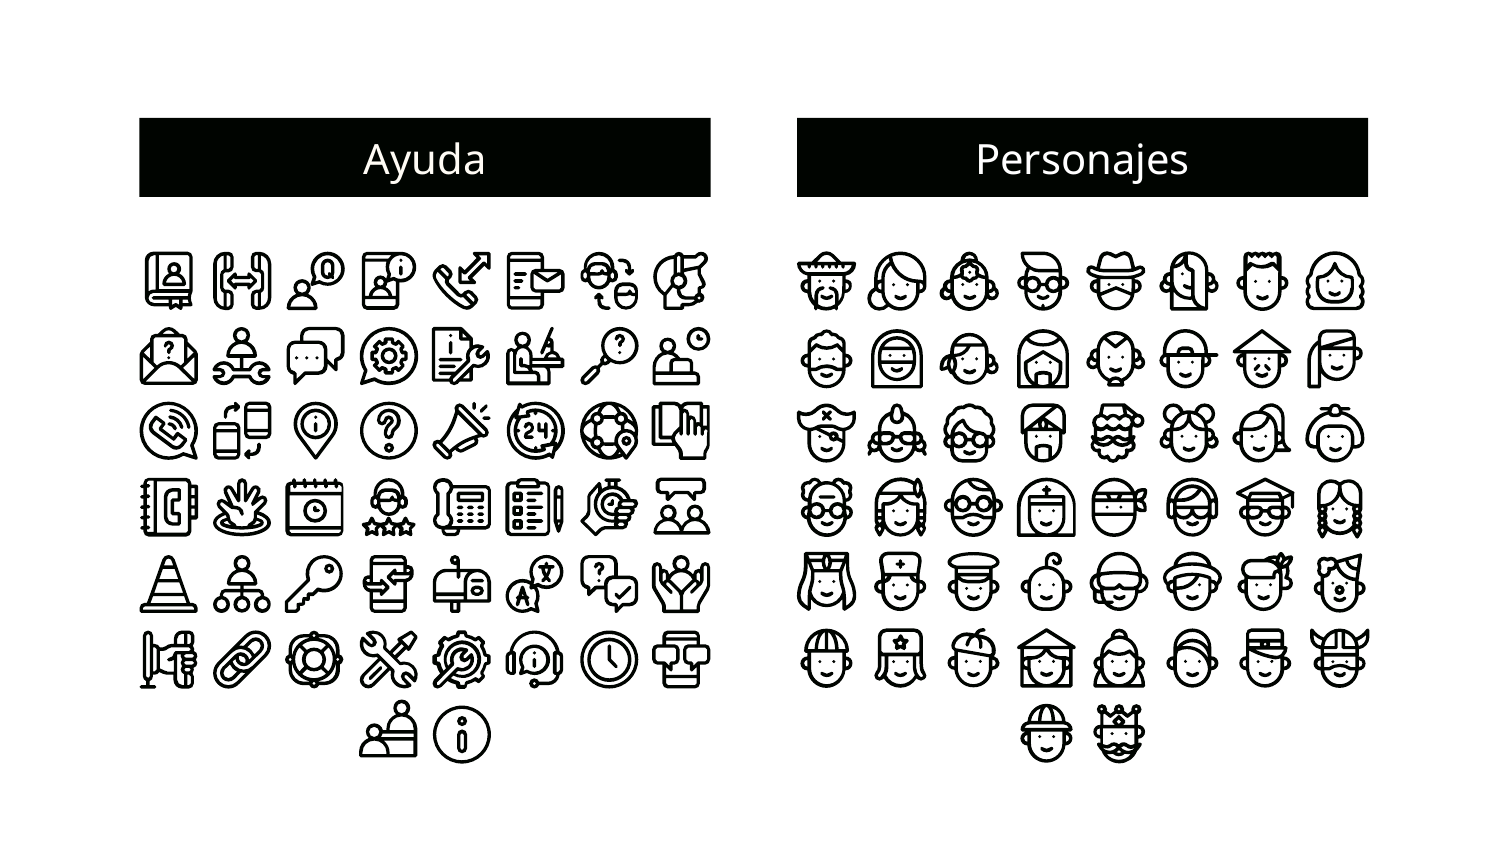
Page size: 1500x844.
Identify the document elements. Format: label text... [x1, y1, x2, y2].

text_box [432, 554, 492, 614]
text_box [652, 630, 711, 689]
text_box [432, 477, 492, 537]
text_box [800, 329, 853, 389]
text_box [1089, 551, 1150, 612]
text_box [652, 326, 711, 386]
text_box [1316, 479, 1363, 539]
text_box Ayuda [139, 117, 711, 197]
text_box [1016, 251, 1070, 311]
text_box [1020, 403, 1067, 463]
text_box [505, 477, 565, 537]
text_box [873, 477, 927, 537]
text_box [1085, 250, 1147, 311]
text_box [432, 630, 491, 689]
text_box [866, 403, 928, 463]
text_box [942, 403, 997, 463]
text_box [431, 401, 491, 460]
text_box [1309, 628, 1370, 689]
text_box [285, 477, 345, 537]
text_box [1166, 477, 1219, 537]
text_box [1236, 251, 1289, 312]
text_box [1166, 628, 1219, 688]
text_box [1231, 328, 1293, 389]
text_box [653, 477, 711, 535]
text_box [796, 251, 857, 311]
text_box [1091, 477, 1148, 538]
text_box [293, 401, 339, 460]
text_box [1239, 628, 1292, 688]
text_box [286, 326, 345, 386]
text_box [144, 251, 193, 311]
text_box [1159, 328, 1220, 389]
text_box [361, 251, 417, 311]
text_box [139, 477, 199, 537]
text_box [939, 332, 1000, 385]
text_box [431, 326, 492, 386]
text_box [286, 251, 346, 311]
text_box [867, 251, 927, 311]
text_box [798, 477, 855, 538]
text_box [213, 555, 271, 613]
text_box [505, 554, 564, 614]
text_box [579, 326, 639, 386]
text_box [359, 699, 418, 758]
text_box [1159, 403, 1220, 463]
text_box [1307, 329, 1364, 389]
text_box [1235, 477, 1295, 537]
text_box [1305, 251, 1365, 311]
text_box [1016, 328, 1070, 389]
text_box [284, 554, 345, 614]
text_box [1020, 703, 1073, 763]
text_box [1020, 551, 1073, 612]
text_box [947, 551, 1000, 612]
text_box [1016, 477, 1077, 538]
text_box [651, 555, 711, 614]
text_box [505, 630, 564, 689]
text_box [579, 251, 639, 311]
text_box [1237, 551, 1294, 612]
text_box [870, 328, 924, 389]
text_box [213, 478, 272, 537]
text_box [212, 327, 271, 386]
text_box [506, 401, 566, 461]
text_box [506, 251, 565, 311]
text_box [139, 555, 198, 613]
text_box [506, 326, 565, 386]
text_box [432, 705, 492, 764]
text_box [139, 401, 199, 461]
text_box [1313, 553, 1366, 613]
text_box [651, 401, 710, 460]
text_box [580, 554, 639, 614]
text_box Personajes [797, 117, 1369, 197]
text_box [580, 478, 639, 537]
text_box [358, 630, 420, 689]
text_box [796, 551, 857, 612]
text_box [285, 630, 344, 689]
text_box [580, 630, 639, 689]
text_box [1086, 330, 1146, 387]
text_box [359, 326, 419, 386]
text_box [943, 477, 1004, 538]
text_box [431, 251, 491, 311]
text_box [139, 326, 199, 386]
text_box [362, 555, 414, 613]
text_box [361, 477, 416, 537]
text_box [800, 628, 853, 689]
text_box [1016, 628, 1077, 688]
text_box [873, 628, 928, 689]
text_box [873, 551, 927, 612]
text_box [947, 627, 1000, 688]
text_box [1162, 551, 1223, 612]
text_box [212, 251, 272, 311]
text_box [1232, 403, 1293, 463]
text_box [796, 403, 857, 463]
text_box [1093, 628, 1146, 688]
text_box [1090, 403, 1145, 463]
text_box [212, 401, 272, 460]
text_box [1159, 251, 1220, 311]
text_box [359, 401, 419, 460]
text_box [139, 630, 198, 689]
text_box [939, 251, 1000, 312]
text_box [579, 401, 639, 461]
text_box [213, 630, 272, 689]
text_box [653, 251, 709, 310]
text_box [1093, 703, 1146, 764]
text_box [1305, 403, 1366, 463]
